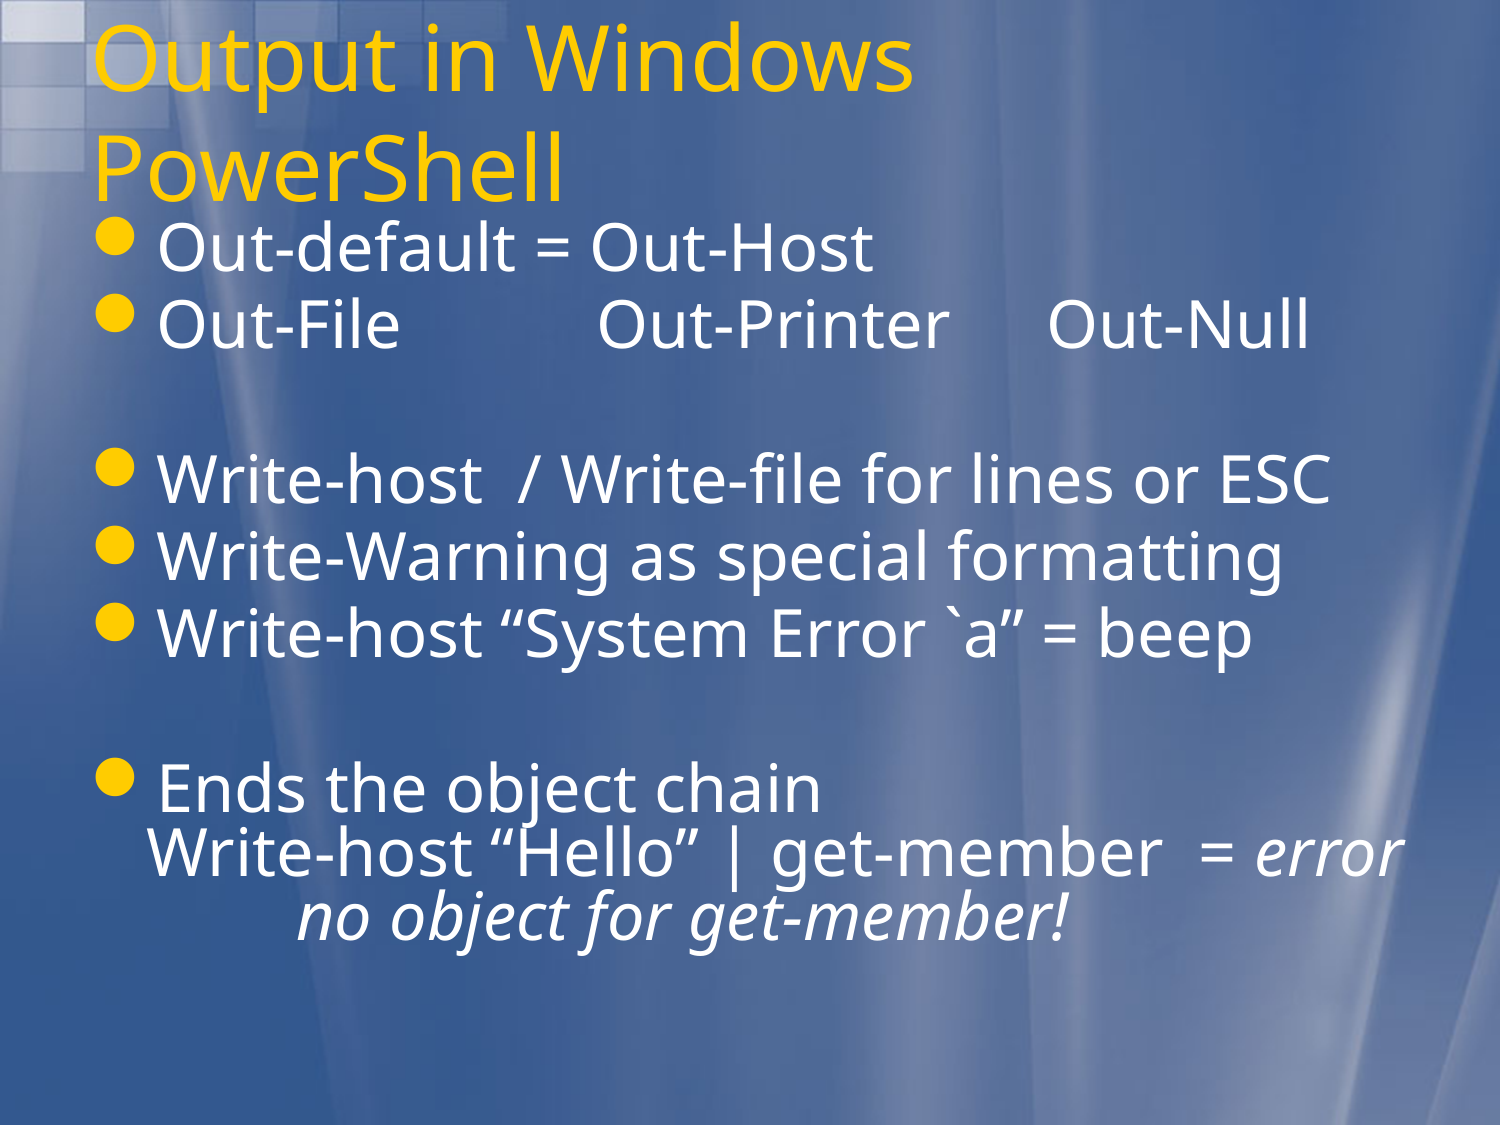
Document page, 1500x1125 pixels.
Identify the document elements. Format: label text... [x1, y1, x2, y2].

picture [0, 0, 1500, 1125]
list Out-default = Out-Host Out-File Out-Printer Out-Null Write-host / Write-file for lines or ESC Write-Warning as special formatting Write-host “System Error `a” = beep Ends the object chain Write-host “Hello” | get-member = error no object for get-member! [74, 212, 1426, 1051]
title Output in Windows PowerShell [74, 44, 1426, 176]
